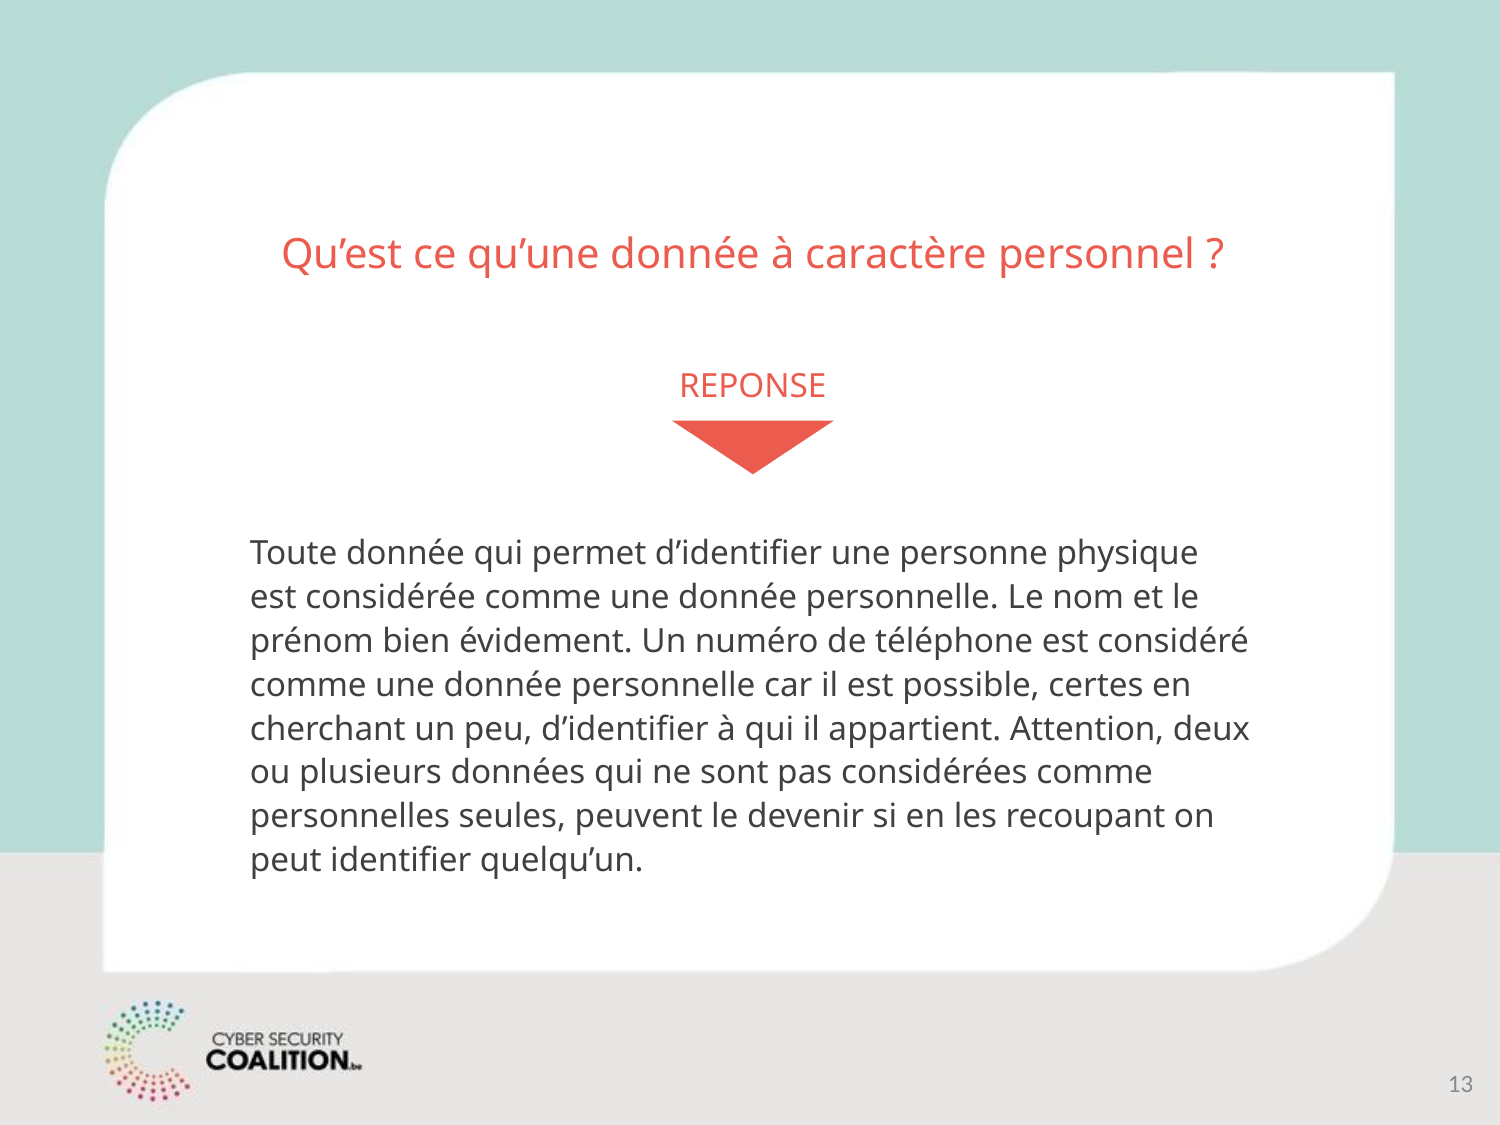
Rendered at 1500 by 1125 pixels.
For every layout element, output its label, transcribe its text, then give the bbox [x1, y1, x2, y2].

list Toute donnée qui permet d’identifier une personne physique est considérée comme une donnée personnelle. Le nom et le prénom bien évidement. Un numéro de téléphone est considéré comme une donnée personnelle car il est possible, certes en cherchant un peu, d’identifier à qui il appartient. Attention, deux ou plusieurs données qui ne sont pas considérées comme personnelles seules, peuvent le devenir si en les recoupant on peut identifier quelqu’un. [235, 519, 1271, 850]
text_box [671, 420, 834, 475]
text_box REPONSE [654, 356, 851, 412]
picture [0, 0, 1500, 1125]
title Qu’est ce qu’une donnée à caractère personnel ? [172, 200, 1334, 354]
slide_number ‹#› [1425, 1052, 1497, 1112]
